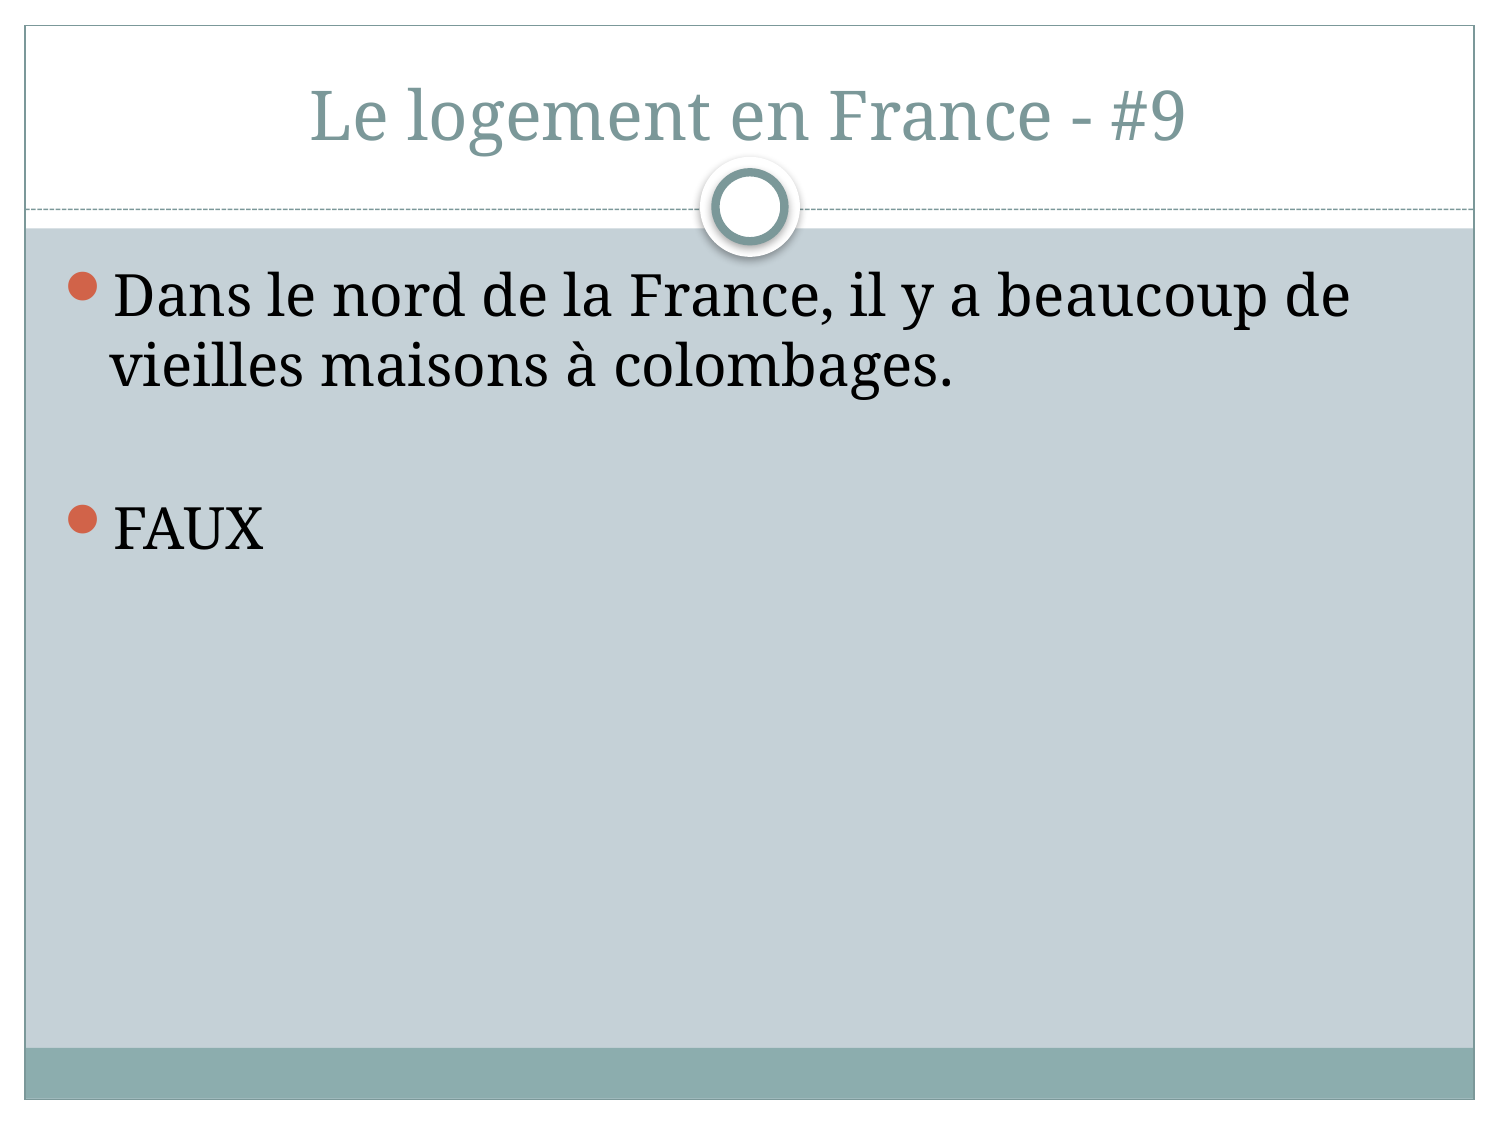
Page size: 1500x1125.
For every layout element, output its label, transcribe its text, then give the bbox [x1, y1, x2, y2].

title Le logement en France - #9 [49, 37, 1450, 162]
list Dans le nord de la France, il y a beaucoup de vieilles maisons à colombages. FAUX [49, 250, 1445, 1001]
